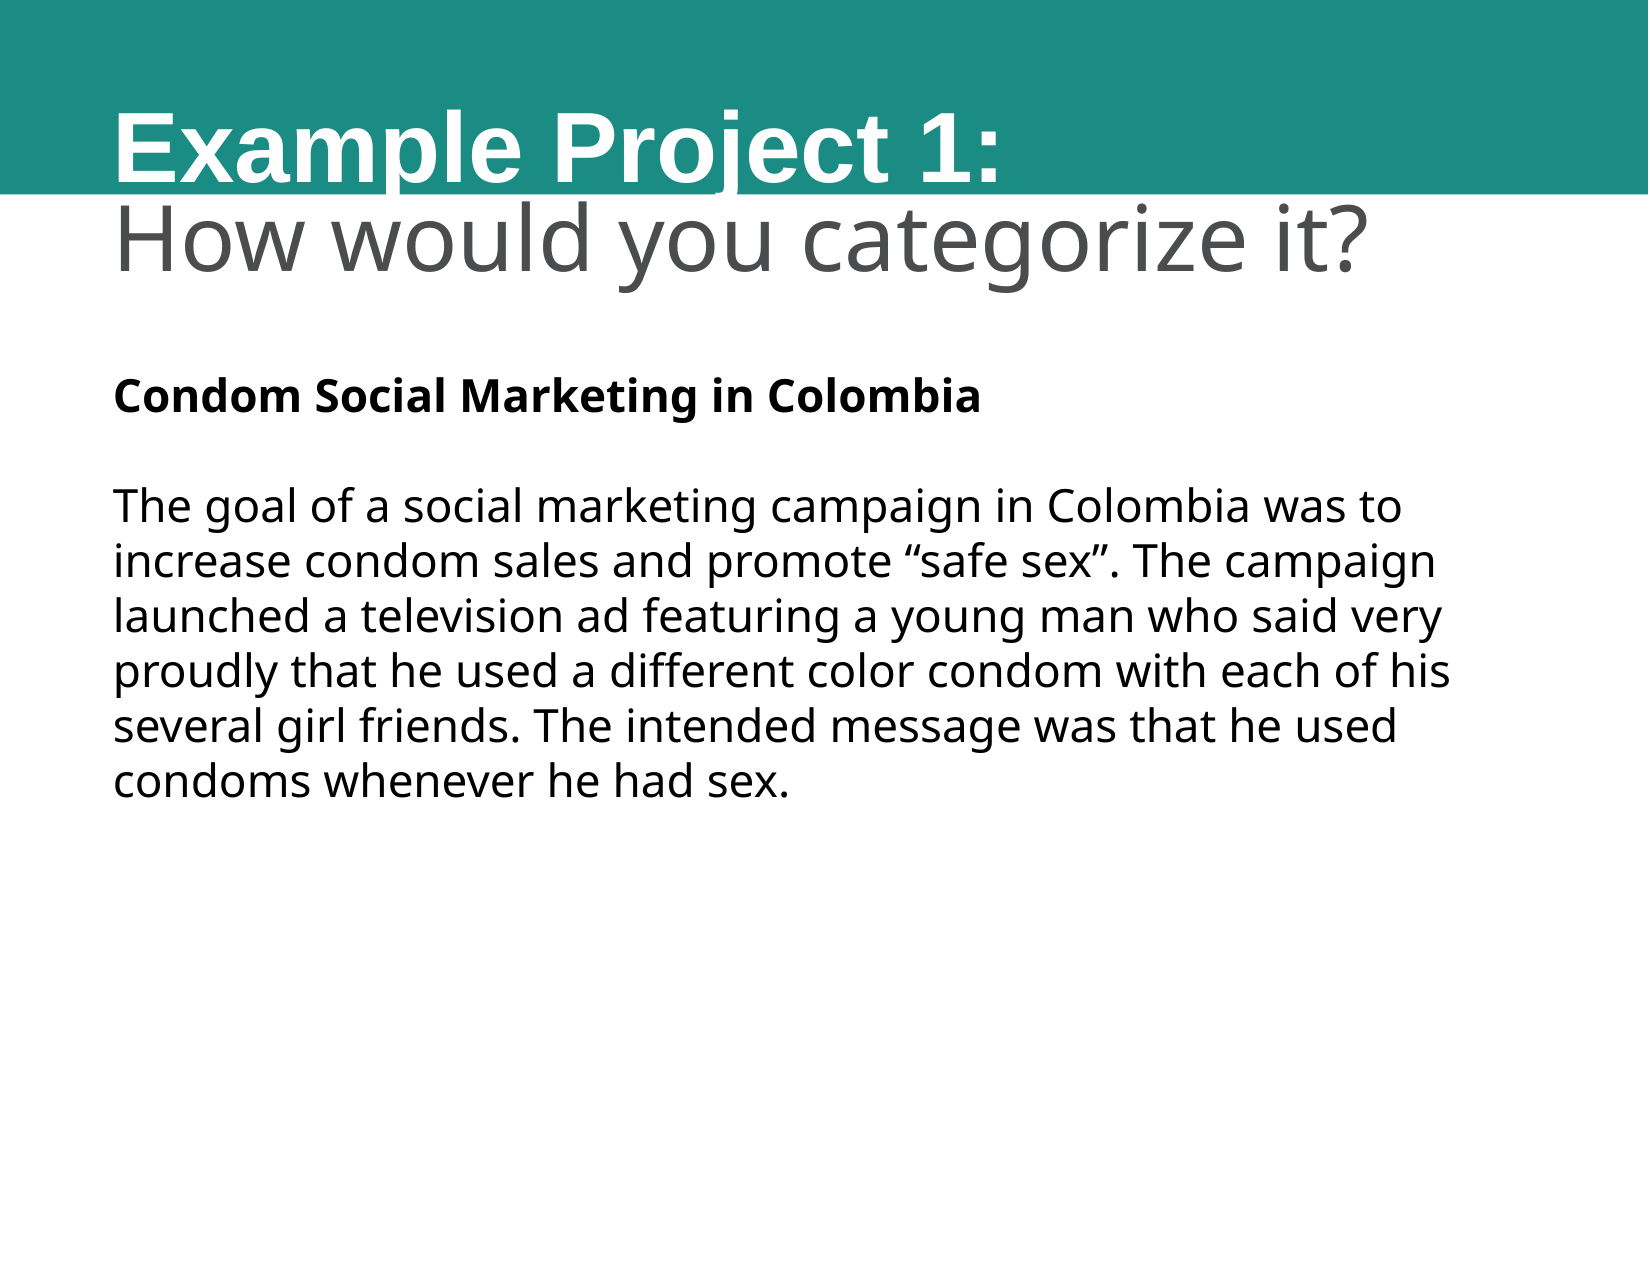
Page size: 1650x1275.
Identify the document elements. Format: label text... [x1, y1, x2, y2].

list How would you categorize it? [98, 172, 1475, 359]
title Example Project 1: [98, 75, 1522, 263]
list Condom Social Marketing in Colombia The goal of a social marketing campaign in Colombia was to increase condom sales and promote “safe sex”. The campaign launched a television ad featuring a young man who said very proudly that he used a different color condom with each of his several girl friends. The intended message was that he used condoms whenever he had sex. [98, 359, 1588, 829]
